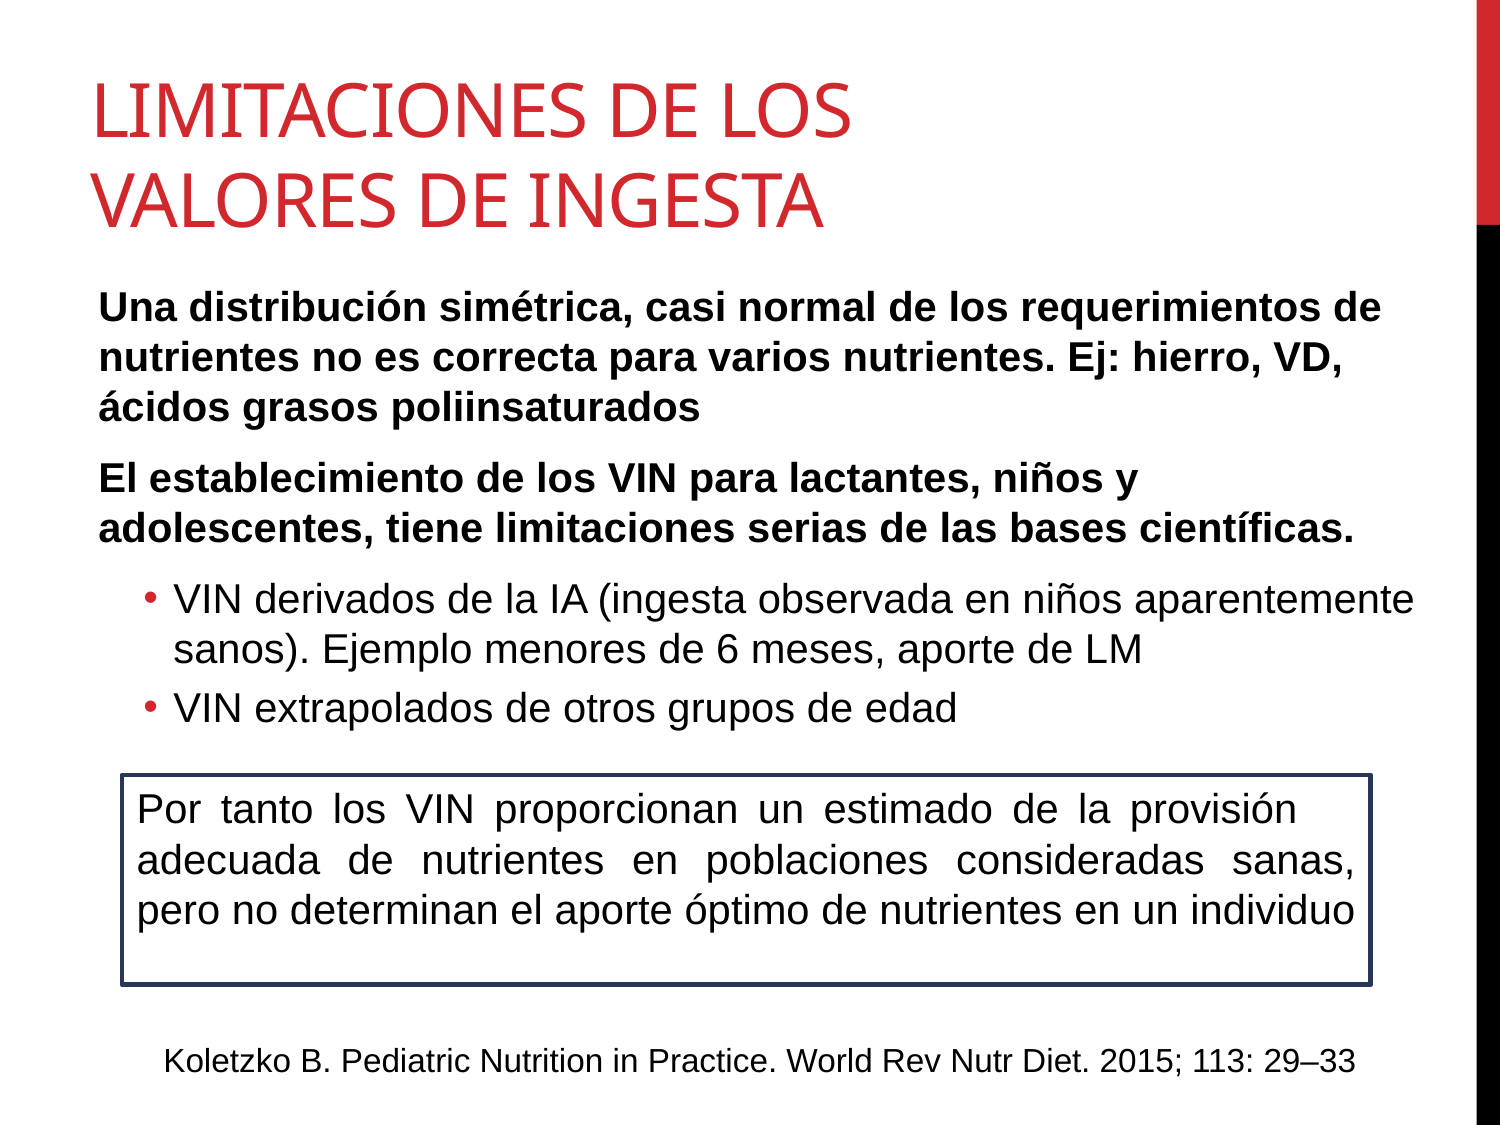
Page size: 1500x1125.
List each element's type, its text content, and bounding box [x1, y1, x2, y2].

list Una distribución simétrica, casi normal de los requerimientos de nutrientes no es correcta para varios nutrientes. Ej: hierro, VD, ácidos grasos poliinsaturados El establecimiento de los VIN para lactantes, niños y adolescentes, tiene limitaciones serias de las bases científicas. VIN derivados de la IA (ingesta observada en niños aparentemente sanos). Ejemplo menores de 6 meses, aporte de LM VIN extrapolados de otros grupos de edad [83, 272, 1434, 753]
title Limitaciones de los Valores de ingesta [75, 25, 1025, 250]
text_box Por tanto los VIN proporcionan un estimado de la provisión adecuada de nutrientes en poblaciones consideradas sanas, pero no determinan el aporte óptimo de nutrientes en un individuo [121, 774, 1371, 985]
text_box Koletzko B. Pediatric Nutrition in Practice. World Rev Nutr Diet. 2015; 113: 29–33 [148, 1031, 1383, 1125]
